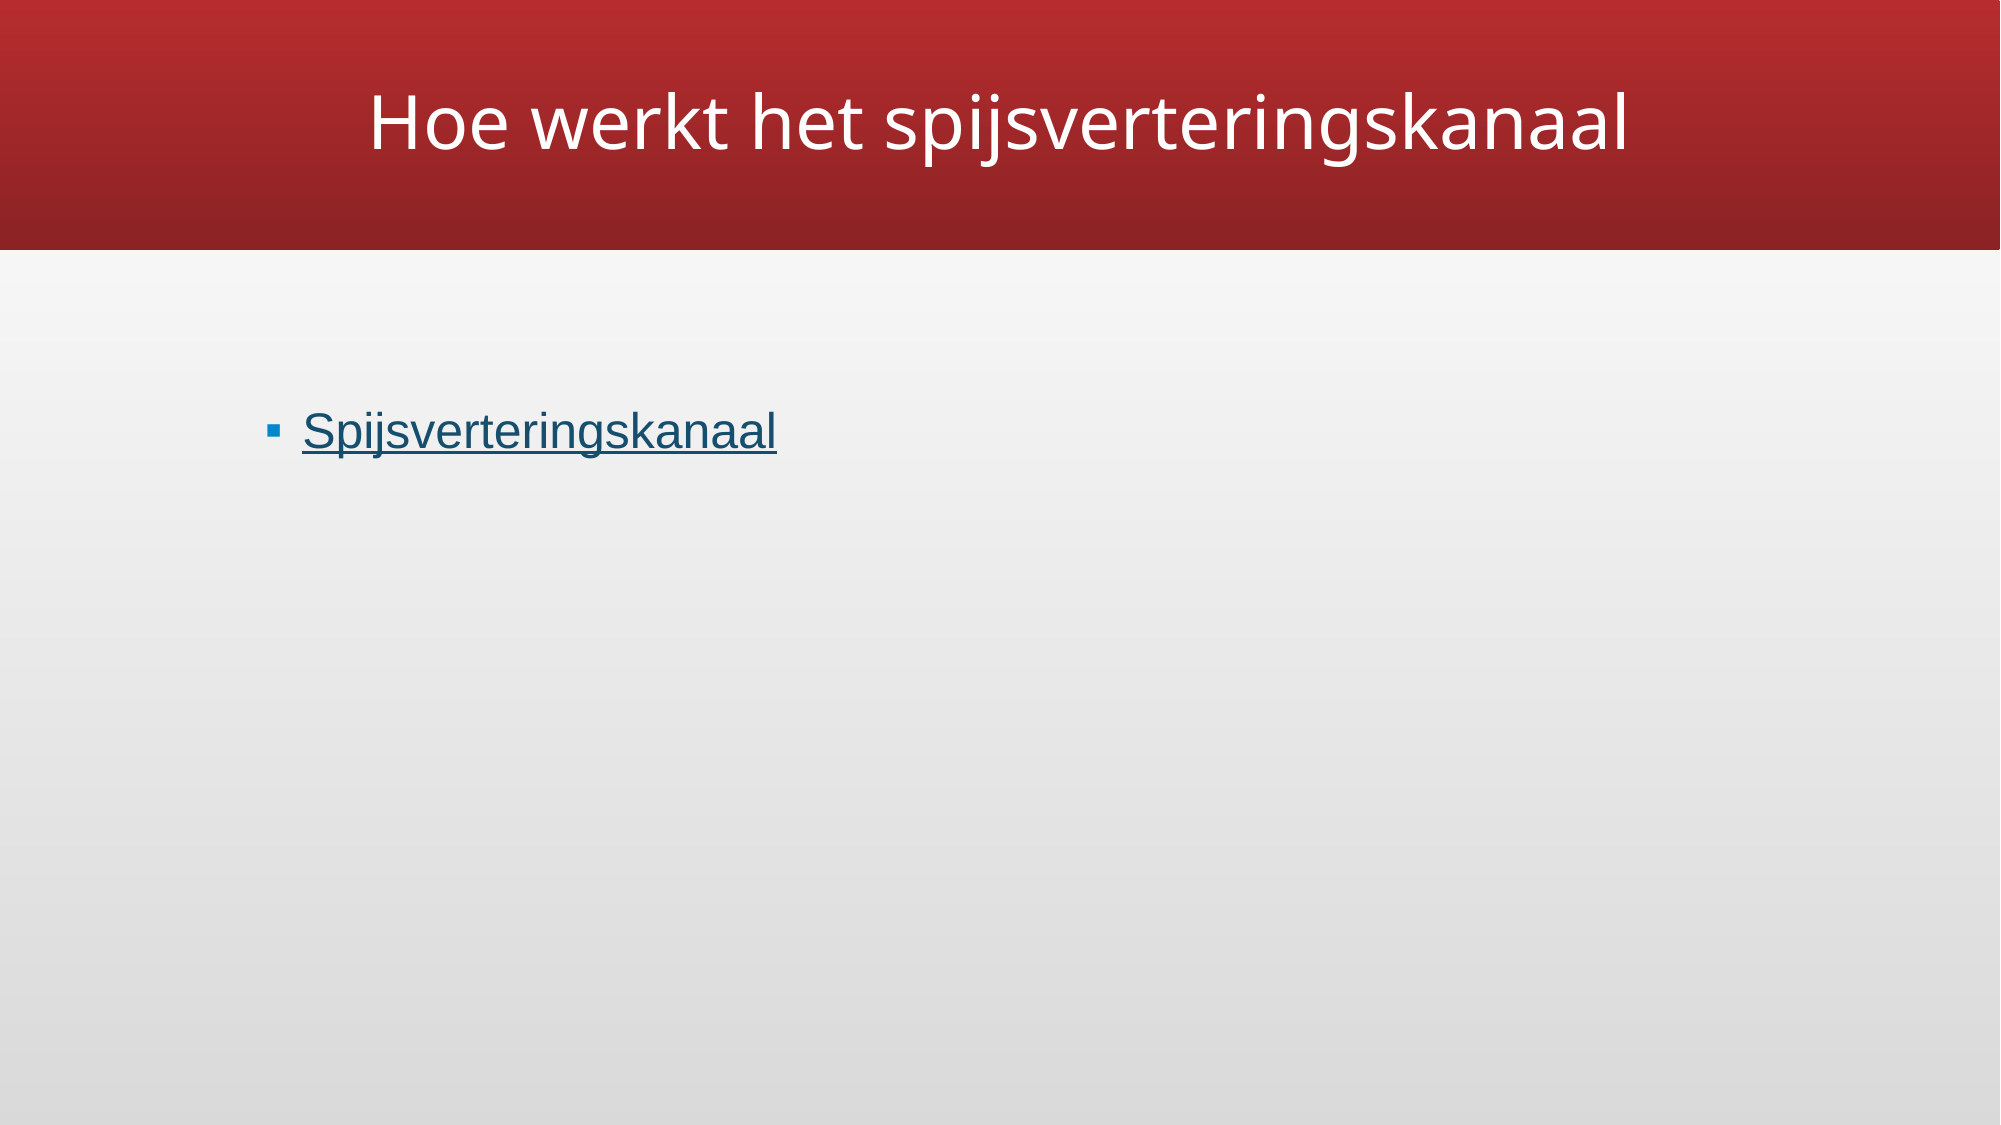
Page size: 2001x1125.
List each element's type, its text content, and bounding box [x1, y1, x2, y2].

list Spijsverteringskanaal [249, 299, 1750, 1050]
title Hoe werkt het spijsverteringskanaal [174, 16, 1825, 234]
